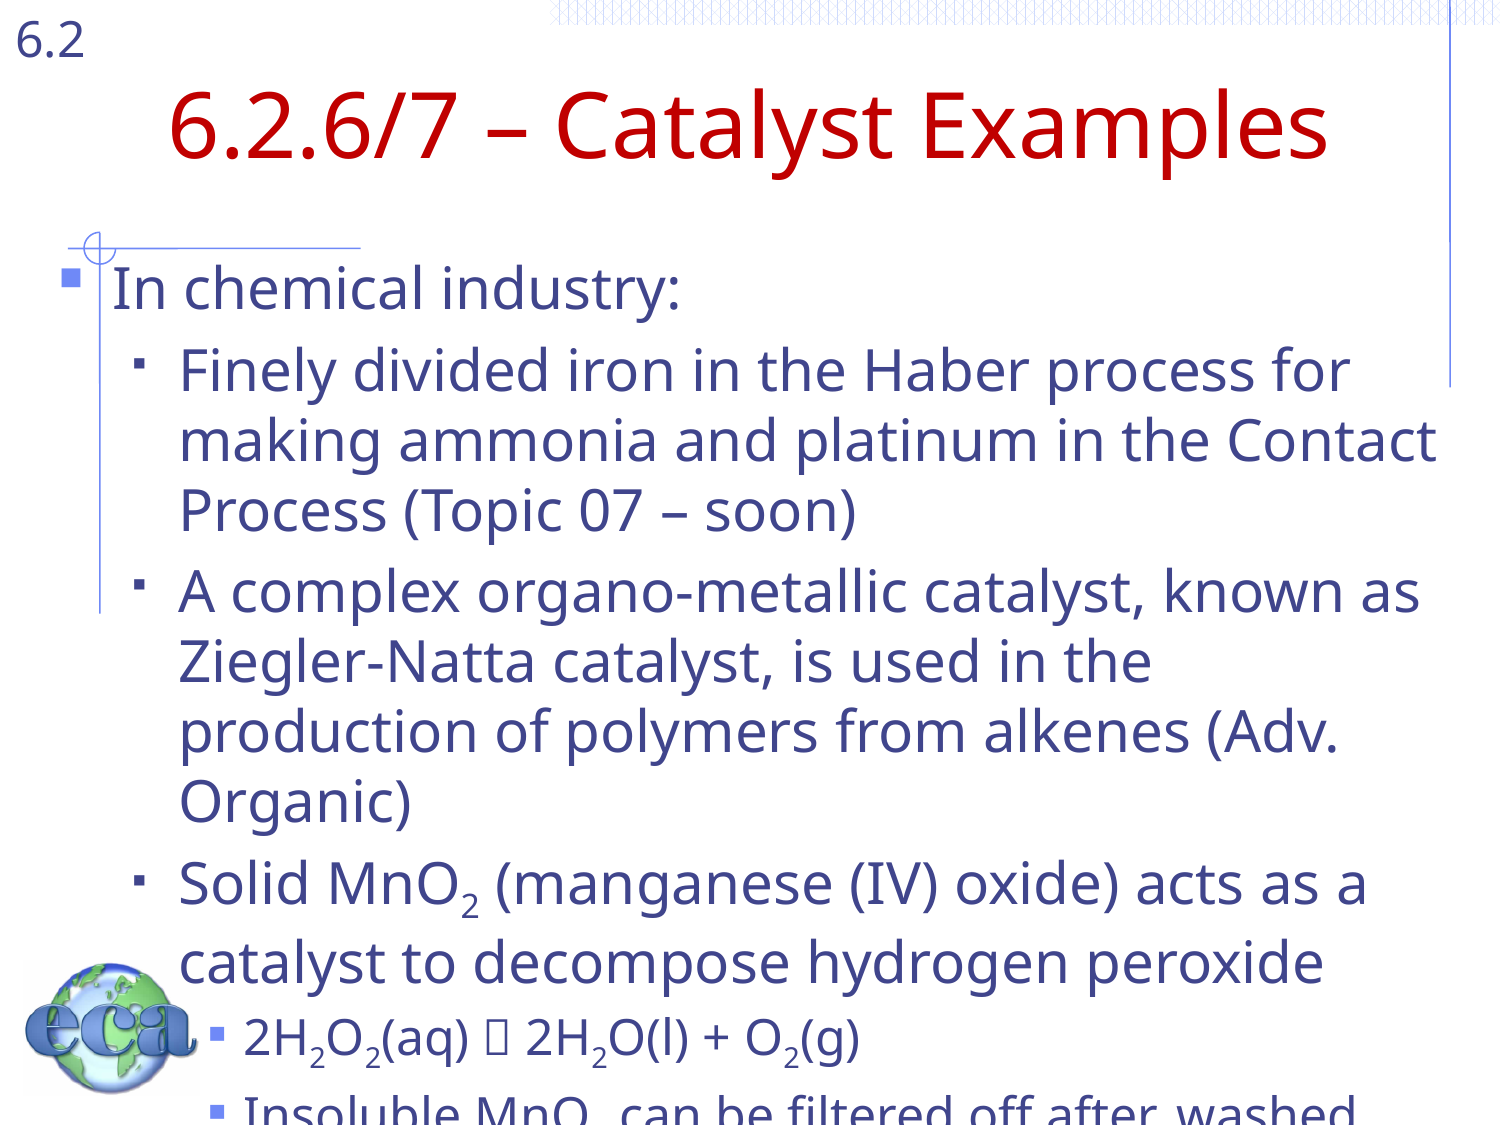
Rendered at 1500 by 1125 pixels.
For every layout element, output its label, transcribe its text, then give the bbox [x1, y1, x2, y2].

title 6.2.6/7 – Catalyst Examples [17, 49, 1483, 185]
picture [23, 960, 200, 1096]
list In chemical industry: Finely divided iron in the Haber process for making ammonia and platinum in the Contact Process (Topic 07 – soon) A complex organo-metallic catalyst, known as Ziegler-Natta catalyst, is used in the production of polymers from alkenes (Adv. Organic) Solid MnO2 (manganese (IV) oxide) acts as a catalyst to decompose hydrogen peroxide 2H2O2(aq)  2H2O(l) + O2(g) Insoluble MnO2 can be filtered off after, washed and dried for reuse (since catalysts are not altered) [41, 243, 1471, 965]
